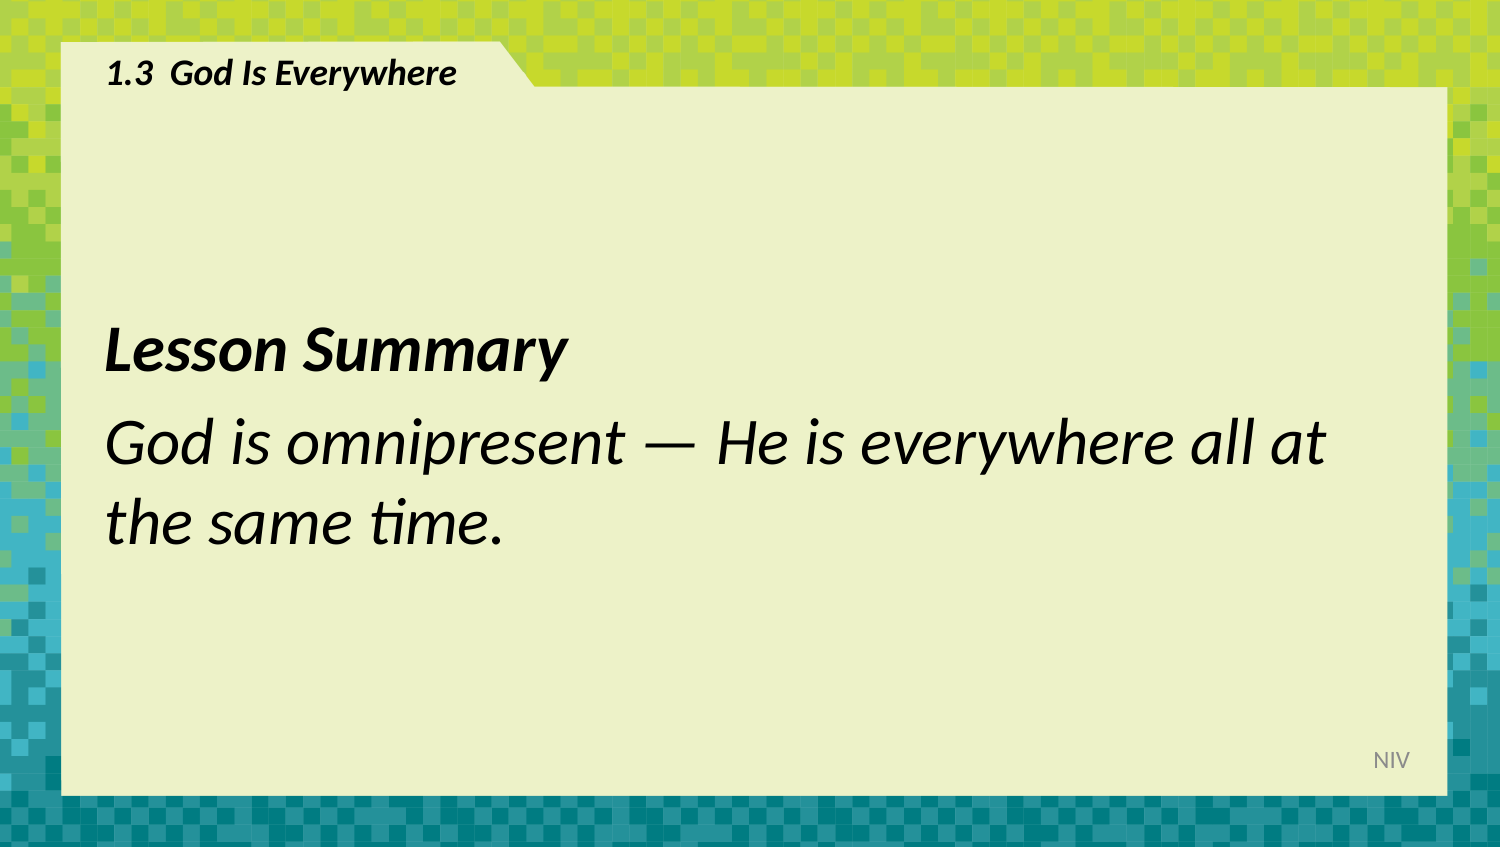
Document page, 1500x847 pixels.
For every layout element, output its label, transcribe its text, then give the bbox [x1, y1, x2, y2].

title 1.3 God Is Everywhere [89, 33, 1420, 108]
footer NIV [950, 736, 1425, 782]
list Lesson Summary God is omnipresent — He is everywhere all at the same time. [89, 141, 1403, 722]
picture [0, 0, 1500, 847]
